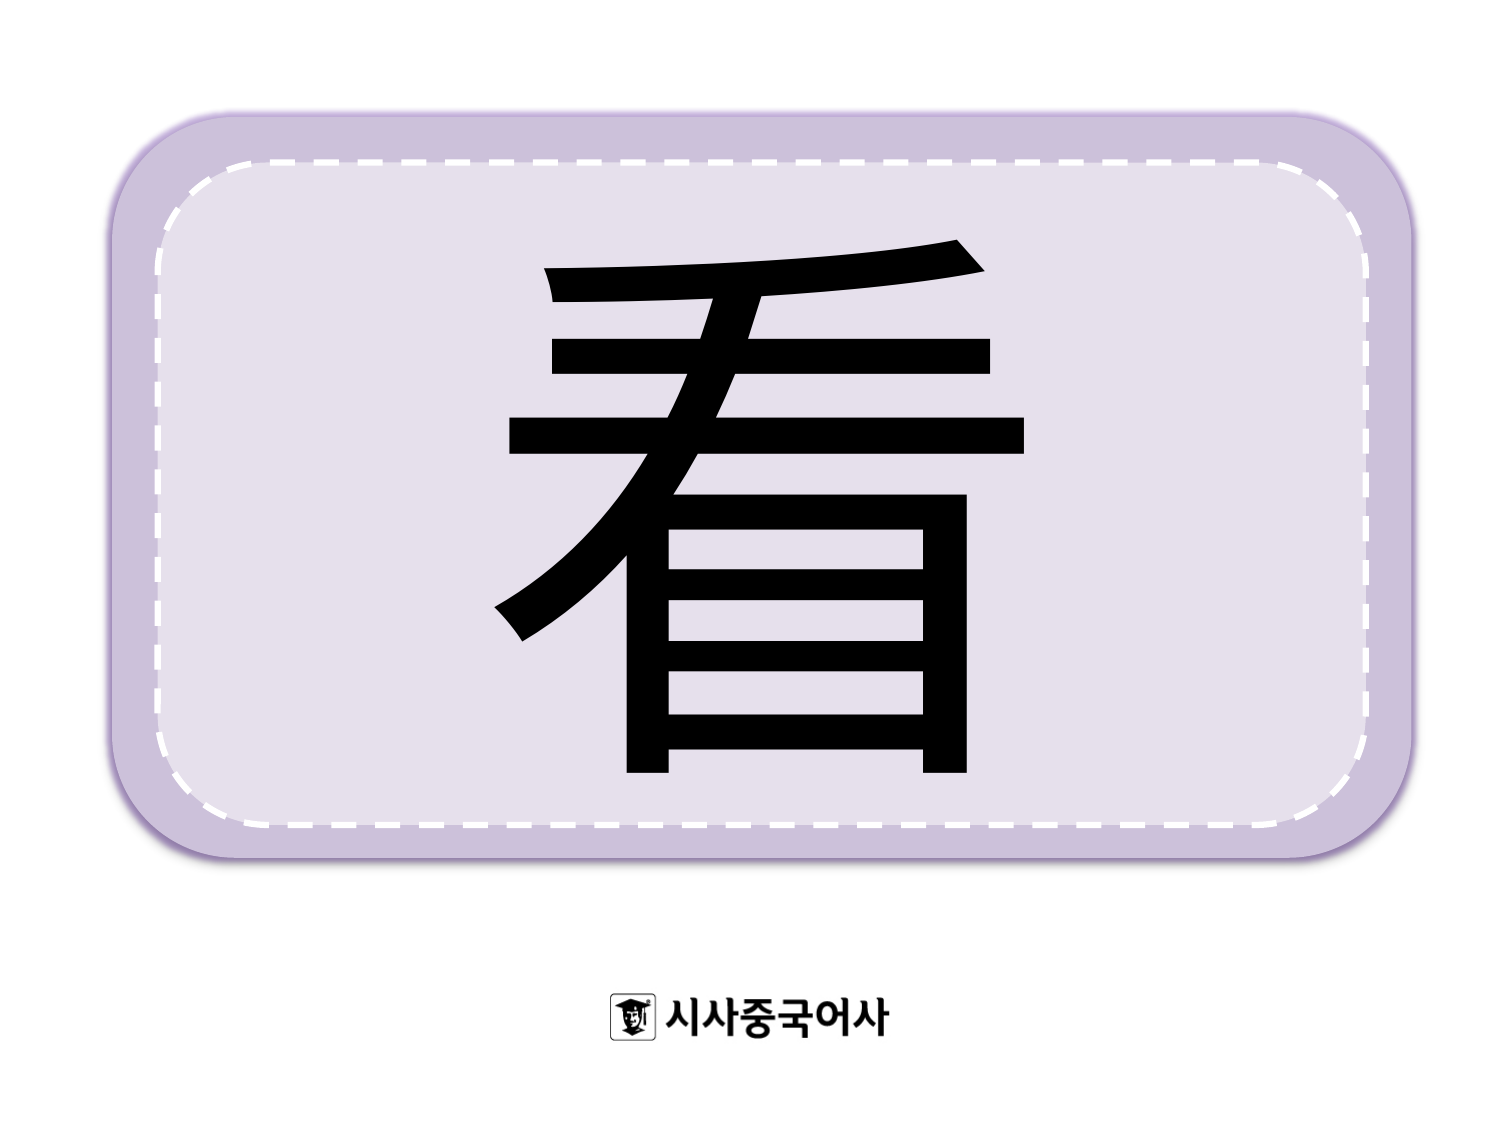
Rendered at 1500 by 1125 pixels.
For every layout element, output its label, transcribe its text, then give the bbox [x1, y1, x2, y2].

text_box 看 [162, 160, 1371, 824]
picture [602, 987, 898, 1047]
